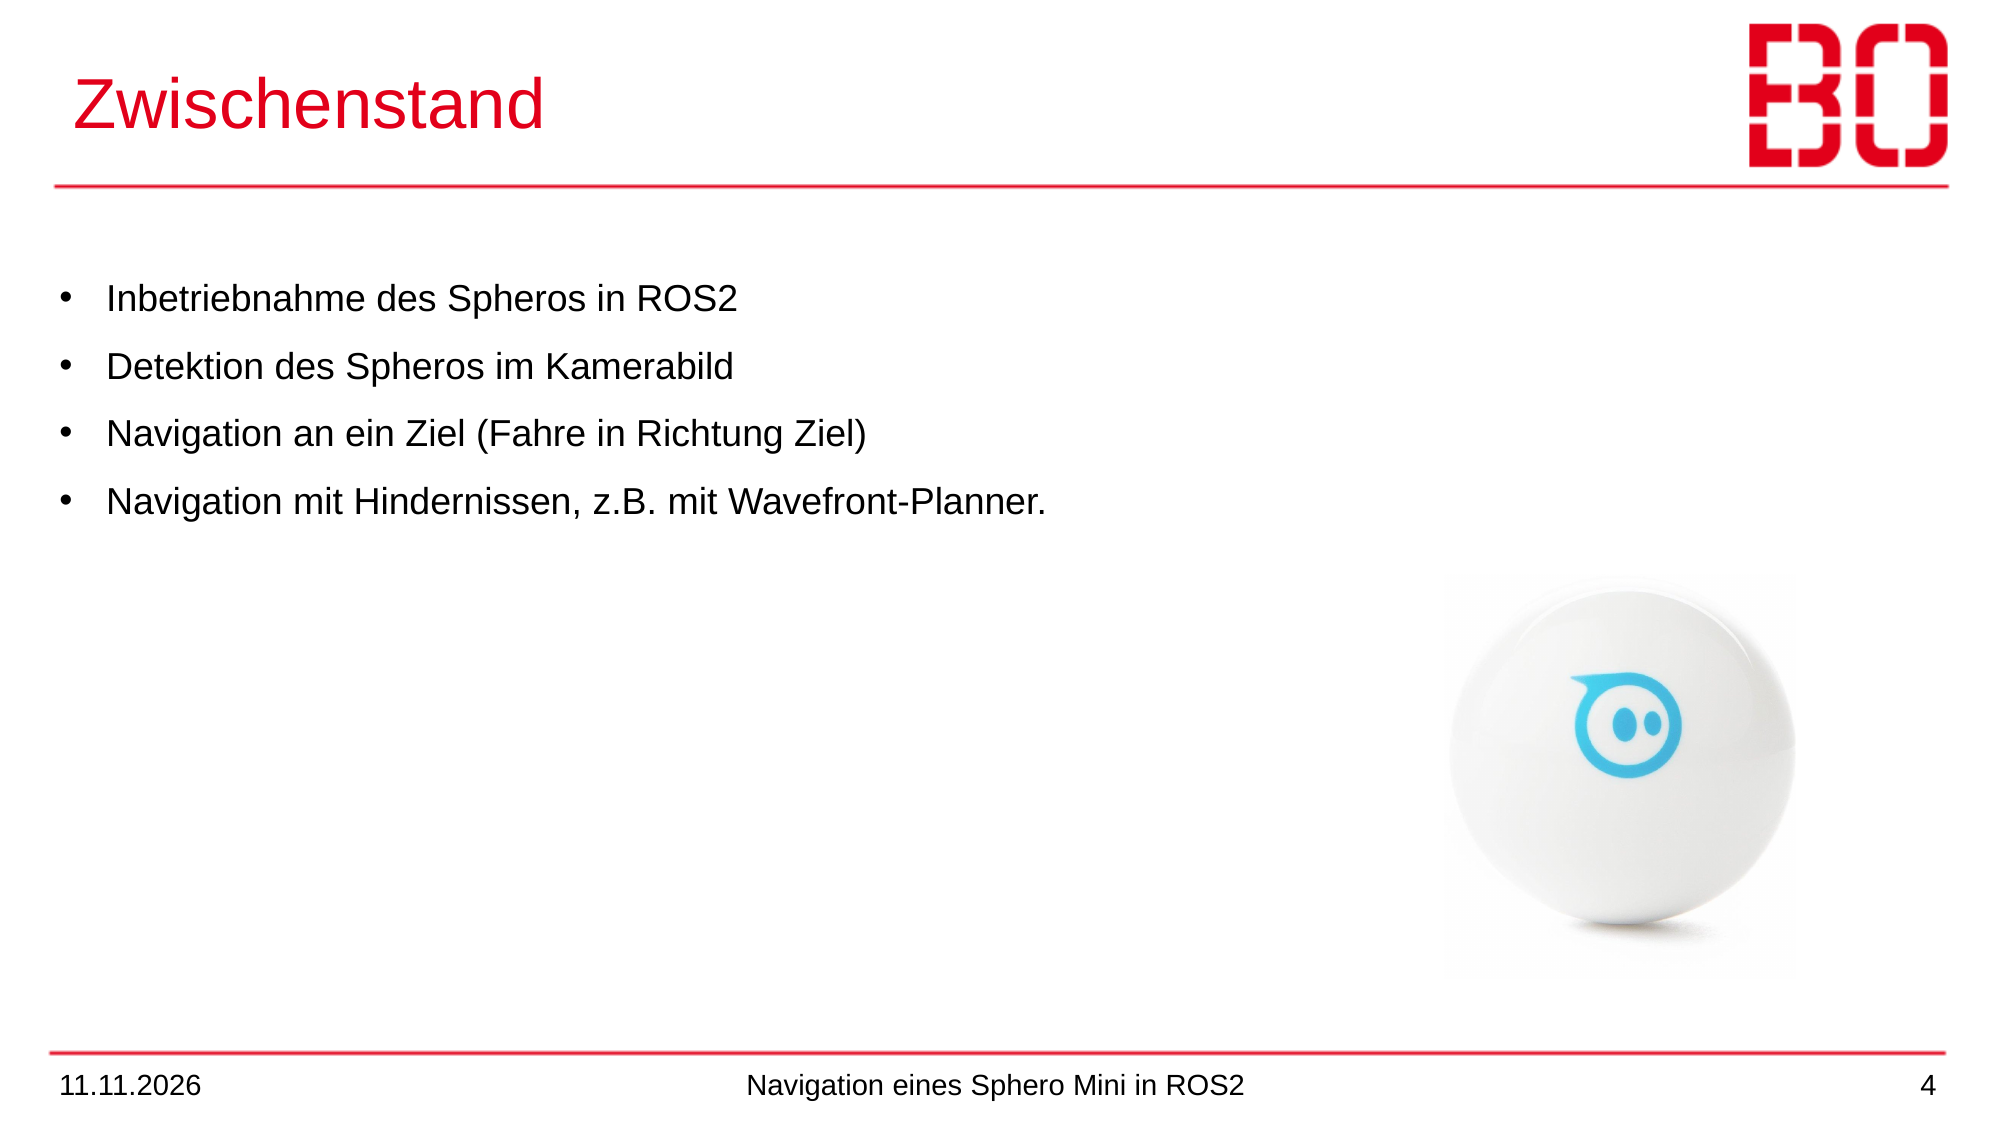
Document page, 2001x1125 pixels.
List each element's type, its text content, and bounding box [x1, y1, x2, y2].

text_box 09.05.2023 [44, 1059, 228, 1109]
text_box 4 [1905, 1059, 1956, 1109]
text_box Navigation eines Sphero Mini in ROS2 [694, 1059, 1306, 1109]
text_box Inbetriebnahme des Spheros in ROS2 Detektion des Spheros im Kamerabild Navigation an ein Ziel (Fahre in Richtung Ziel) Navigation mit Hindernissen, z.B. mit Wavefront-Planner. [44, 244, 1942, 530]
picture [13, 0, 1987, 194]
picture [44, 1041, 1956, 1059]
picture [1444, 574, 1796, 979]
